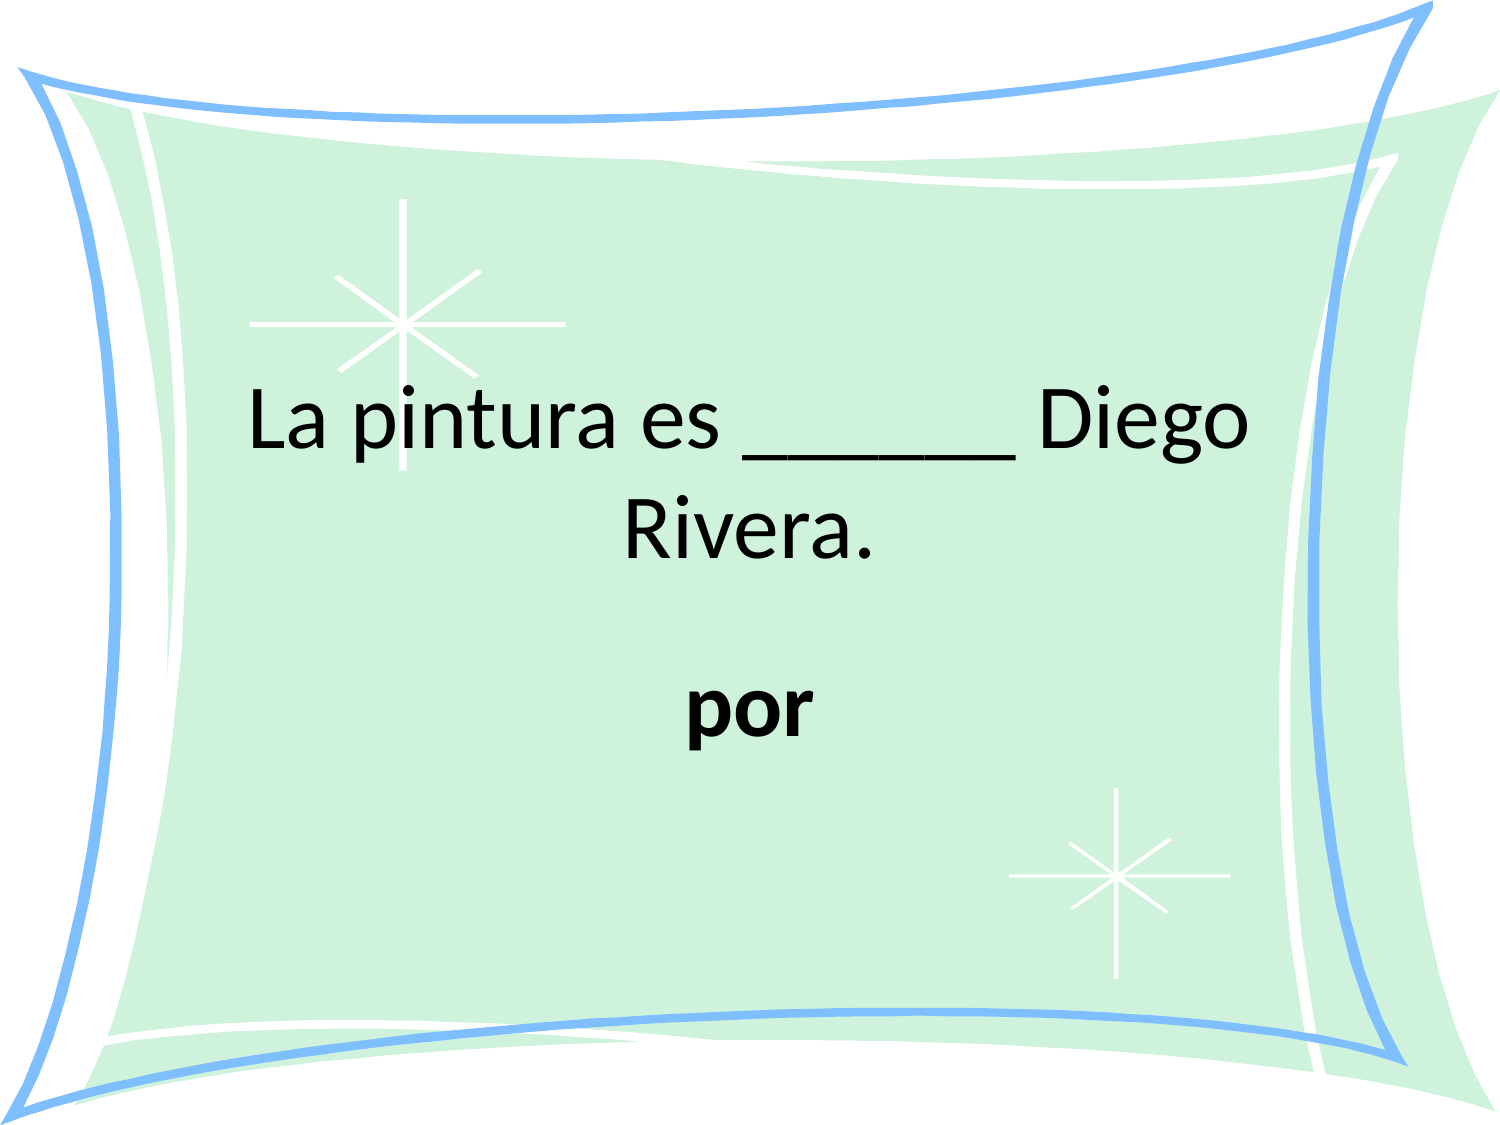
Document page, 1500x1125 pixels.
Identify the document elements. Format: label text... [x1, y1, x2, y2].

text_box por [224, 637, 1275, 925]
text_box La pintura es ______ Diego Rivera. [112, 349, 1388, 591]
